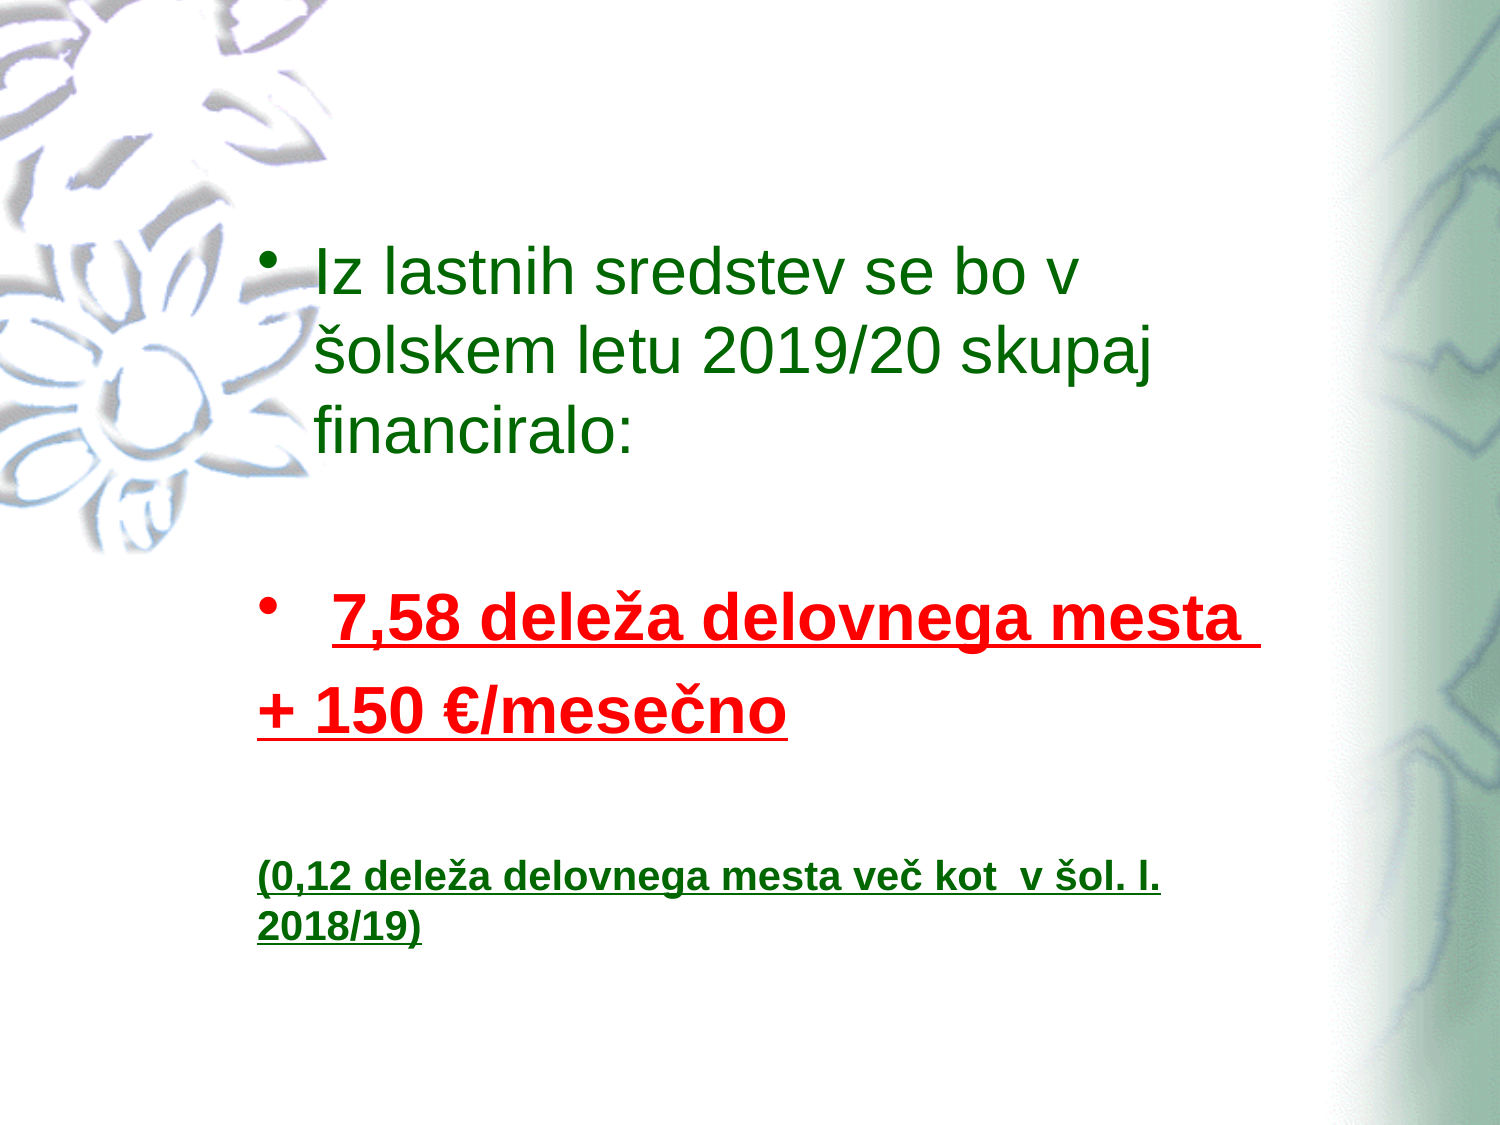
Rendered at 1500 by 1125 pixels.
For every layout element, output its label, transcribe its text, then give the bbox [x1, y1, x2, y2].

picture [0, 0, 1500, 1125]
list Iz lastnih sredstev se bo v šolskem letu 2019/20 skupaj financiralo: 7,58 deleža delovnega mesta + 150 €/mesečno (0,12 deleža delovnega mesta več kot v šol. l. 2018/19) [242, 219, 1353, 1000]
